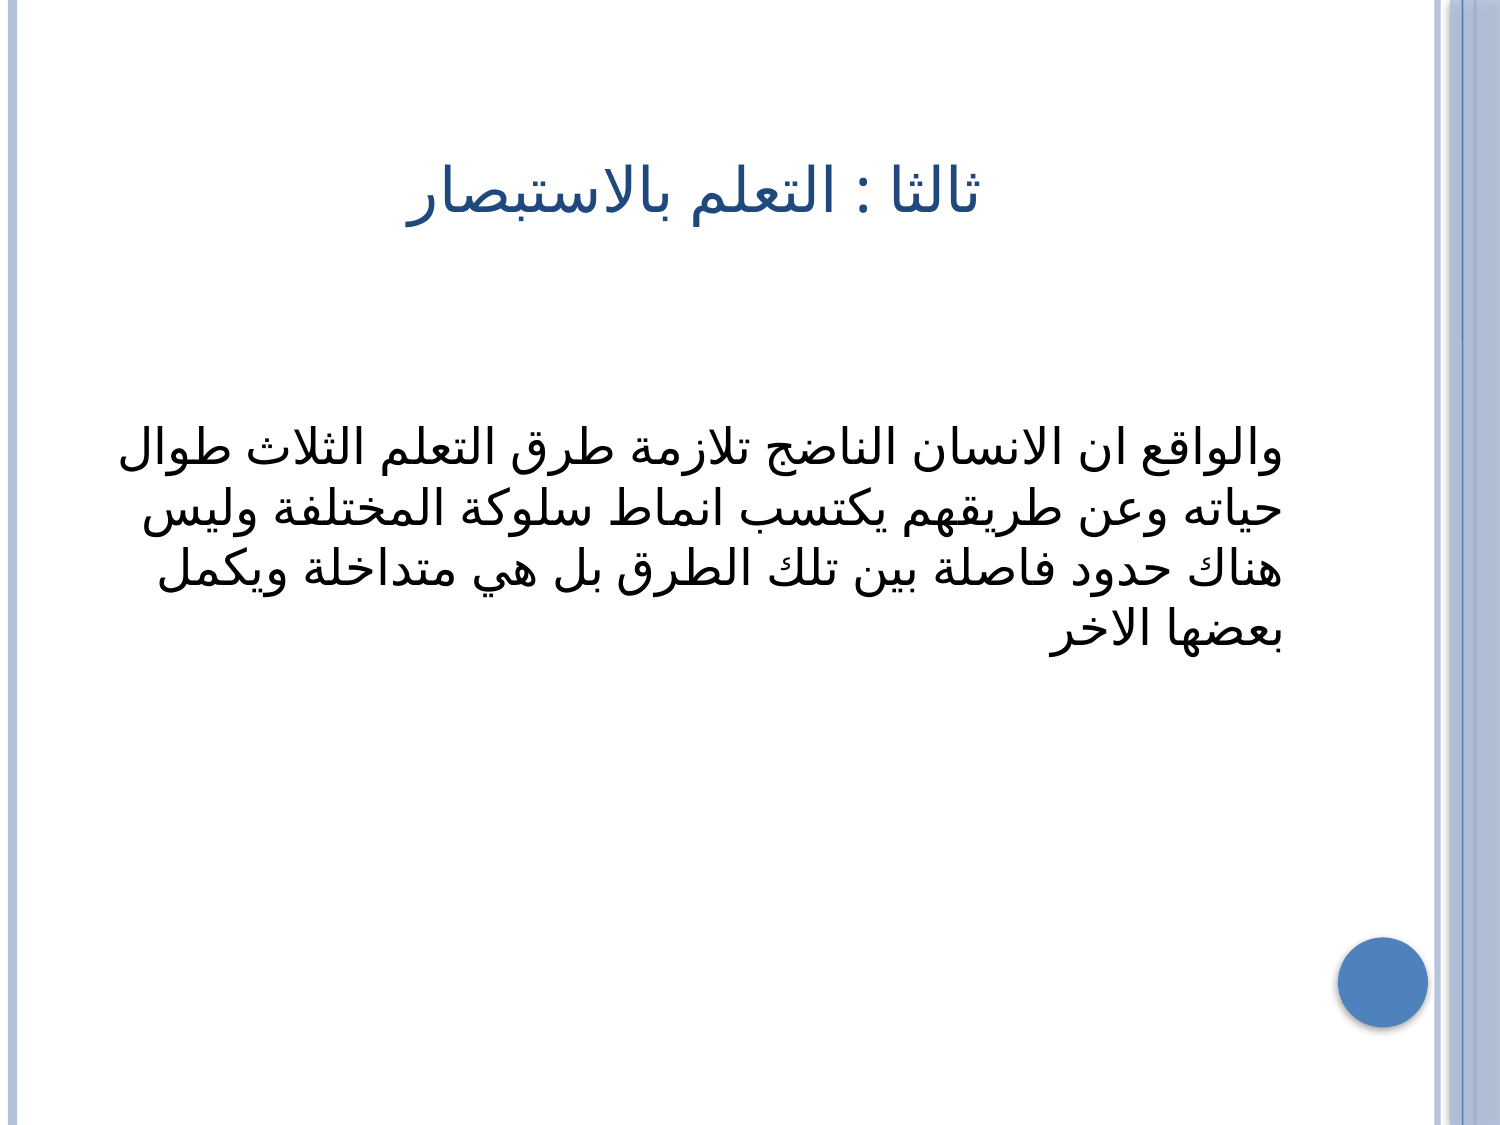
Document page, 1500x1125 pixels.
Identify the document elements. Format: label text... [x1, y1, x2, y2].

list والواقع ان الانسان الناضج تلازمة طرق التعلم الثلاث طوال حياته وعن طريقهم يكتسب انماط سلوكة المختلفة وليس هناك حدود فاصلة بين تلك الطرق بل هي متداخلة ويكمل بعضها الاخر [75, 262, 1300, 1062]
title ثالثا : التعلم بالاستبصار [75, 45, 1300, 233]
